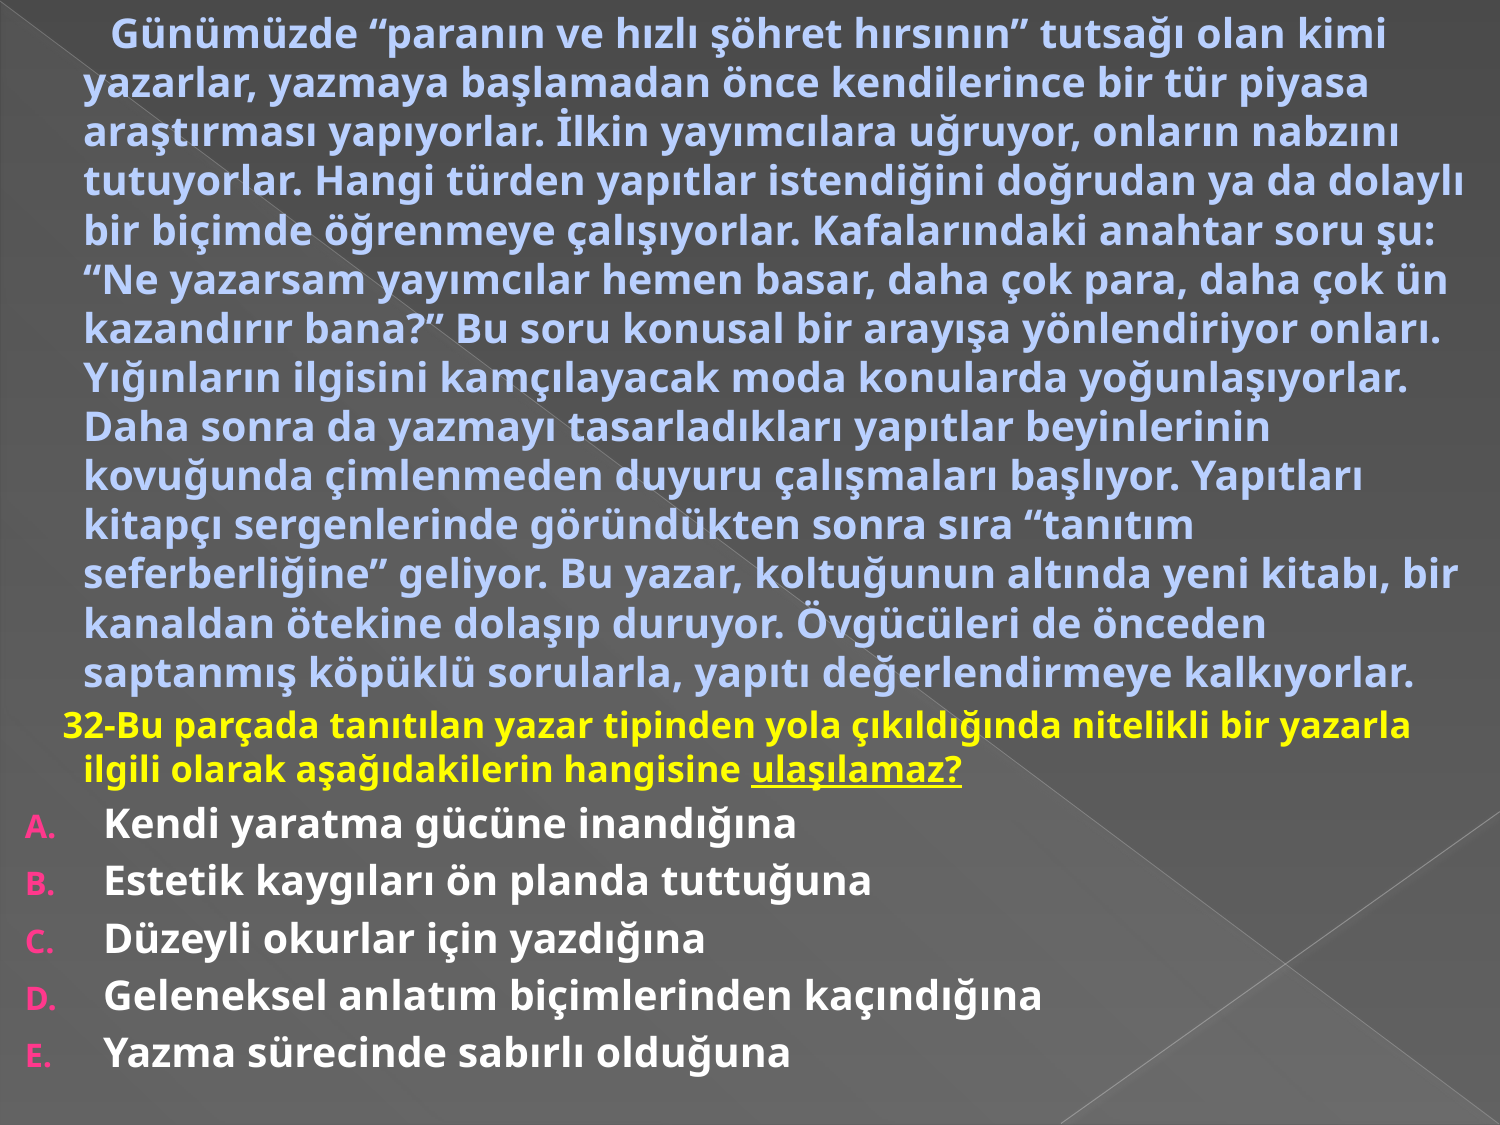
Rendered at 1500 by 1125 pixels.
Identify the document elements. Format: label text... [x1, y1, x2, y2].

list Günümüzde “paranın ve hızlı şöhret hırsının” tutsağı olan kimi yazarlar, yazmaya başlamadan önce kendilerince bir tür piyasa araştırması yapıyorlar. İlkin yayımcılara uğruyor, onların nabzını tutuyorlar. Hangi türden yapıtlar istendiğini doğrudan ya da dolaylı bir biçimde öğrenmeye çalışıyorlar. Kafalarındaki anahtar soru şu: “Ne yazarsam yayımcılar hemen basar, daha çok para, daha çok ün kazandırır bana?” Bu soru konusal bir arayışa yönlendiriyor onları. Yığınların ilgisini kamçılayacak moda konularda yoğunlaşıyorlar. Daha sonra da yazmayı tasarladıkları yapıtlar beyinlerinin kovuğunda çimlenmeden duyuru çalışmaları başlıyor. Yapıtları kitapçı sergenlerinde göründükten sonra sıra “tanıtım seferberliğine” geliyor. Bu yazar, koltuğunun altında yeni kitabı, bir kanaldan ötekine dolaşıp duruyor. Övgücüleri de önceden saptanmış köpüklü sorularla, yapıtı değerlendirmeye kalkıyorlar. 32-Bu parçada tanıtılan yazar tipinden yola çıkıldığında nitelikli bir yazarla ilgili olarak aşağıdakilerin hangisine ulaşılamaz? Kendi yaratma gücüne inandığına Estetik kaygıları ön planda tuttuğuna Düzeyli okurlar için yazdığına Geleneksel anlatım biçimlerinden kaçındığına Yazma sürecinde sabırlı olduğuna [0, 0, 1500, 1125]
